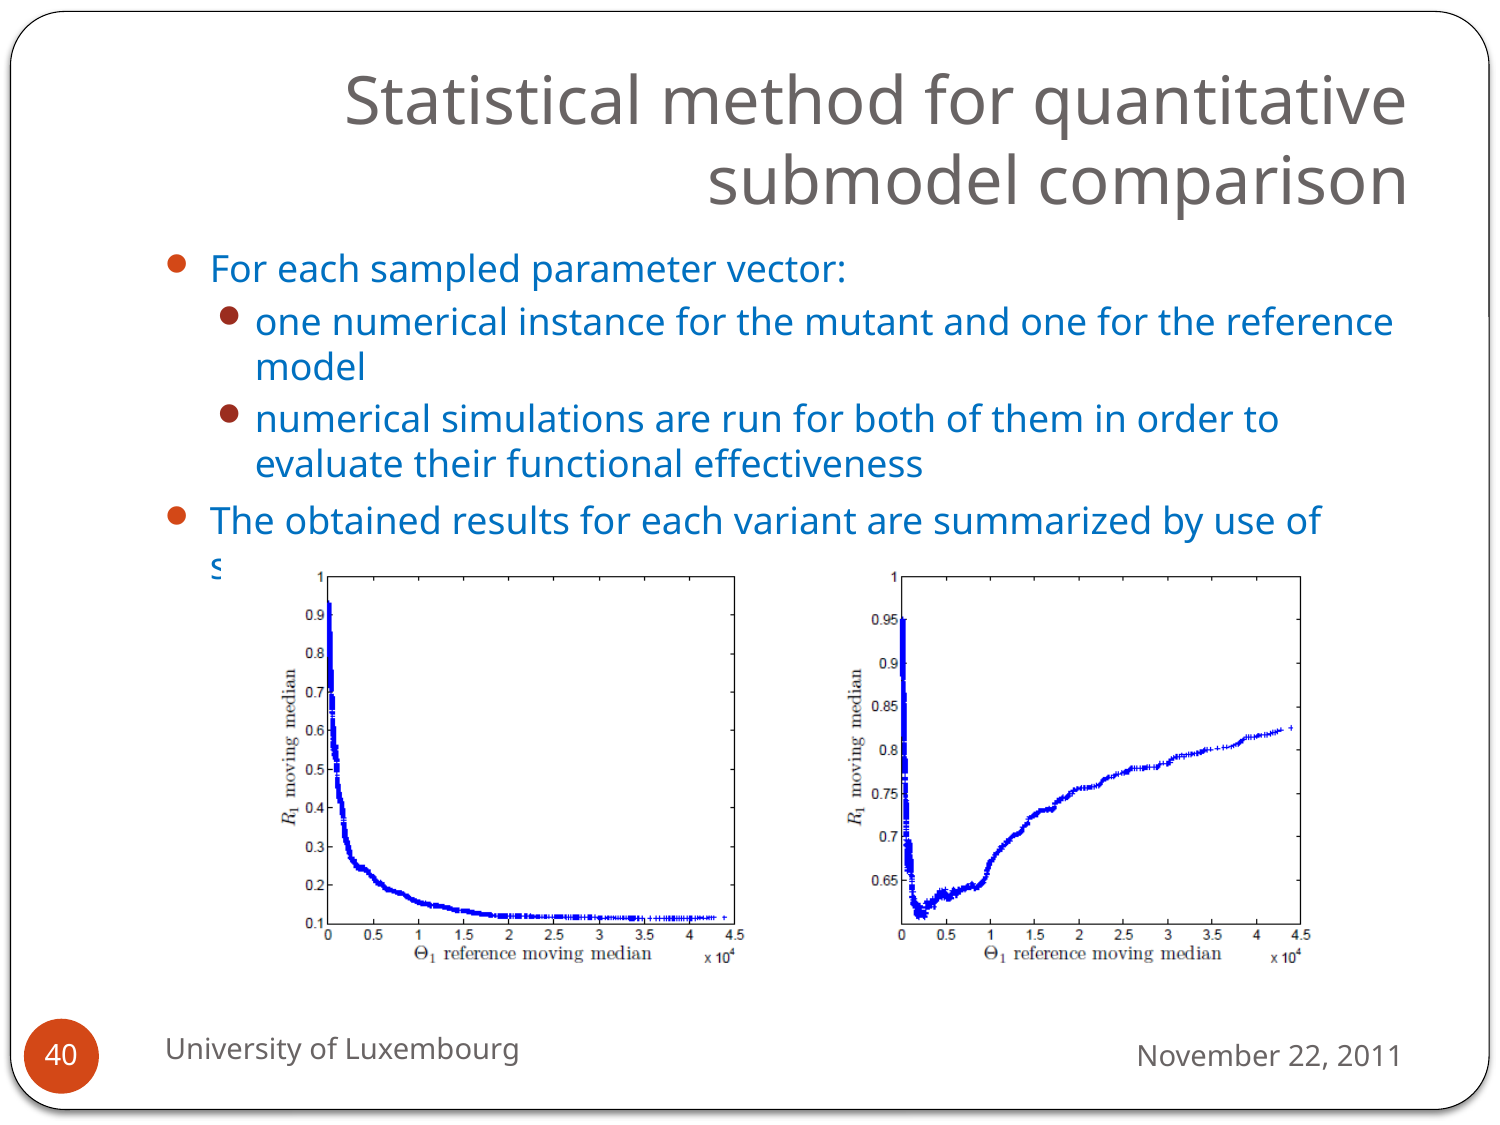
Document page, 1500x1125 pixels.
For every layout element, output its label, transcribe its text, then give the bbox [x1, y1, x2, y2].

slide_number 40 [23, 1018, 99, 1094]
footer University of Luxembourg [150, 1012, 800, 1088]
picture [221, 545, 1354, 971]
list For each sampled parameter vector: one numerical instance for the mutant and one for the reference model numerical simulations are run for both of them in order to evaluate their functional effectiveness The obtained results for each variant are summarized by use of some statistical measures (e.g. the moving median technique). [150, 237, 1425, 988]
title Statistical method for quantitative submodel comparison [150, 45, 1425, 233]
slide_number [1012, 1015, 1419, 1094]
